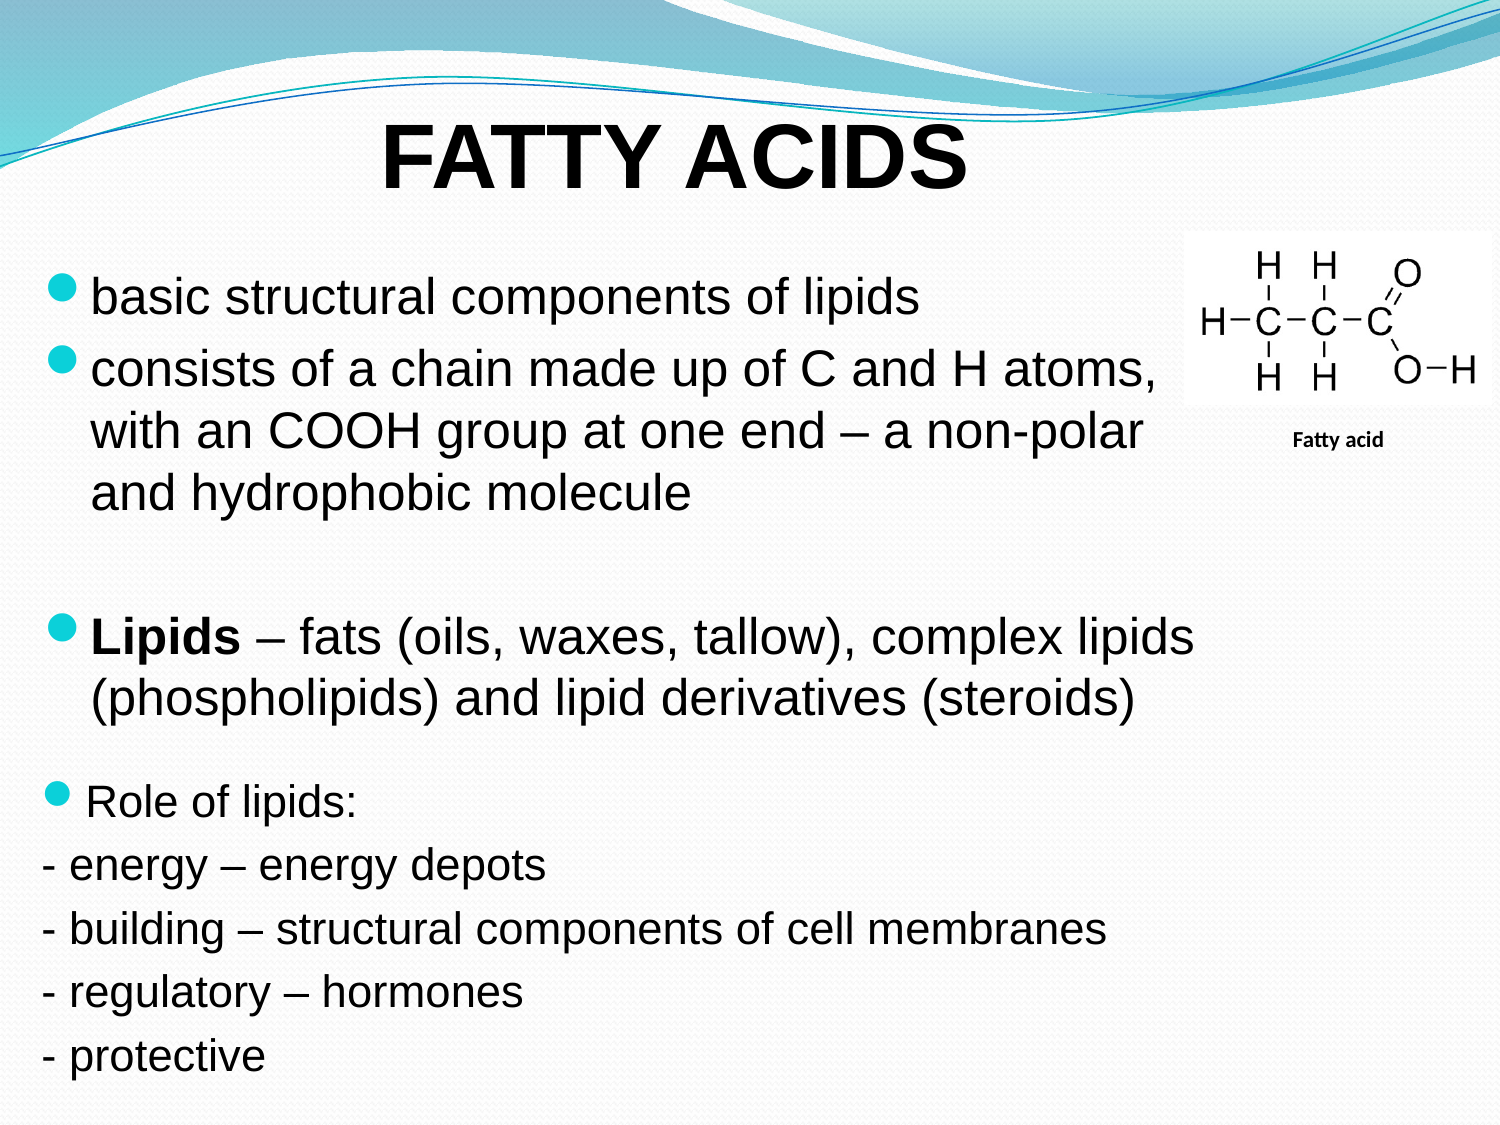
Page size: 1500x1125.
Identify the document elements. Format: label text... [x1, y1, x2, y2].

text_box Role of lipids: - energy – energy depots - building – structural components of cell membranes - regulatory – hormones - protective [41, 763, 1457, 1081]
text_box Fatty acid [1208, 418, 1468, 452]
picture [1184, 231, 1493, 406]
list basic structural components of lipids consists of a chain made up of C and H atoms, with an COOH group at one end – a non-polar and hydrophobic molecule Lipids – fats (oils, waxes, tallow), complex lipids (phospholipids) and lipid derivatives (steroids) [29, 255, 1223, 740]
title FATTY ACIDS [0, 19, 1350, 207]
